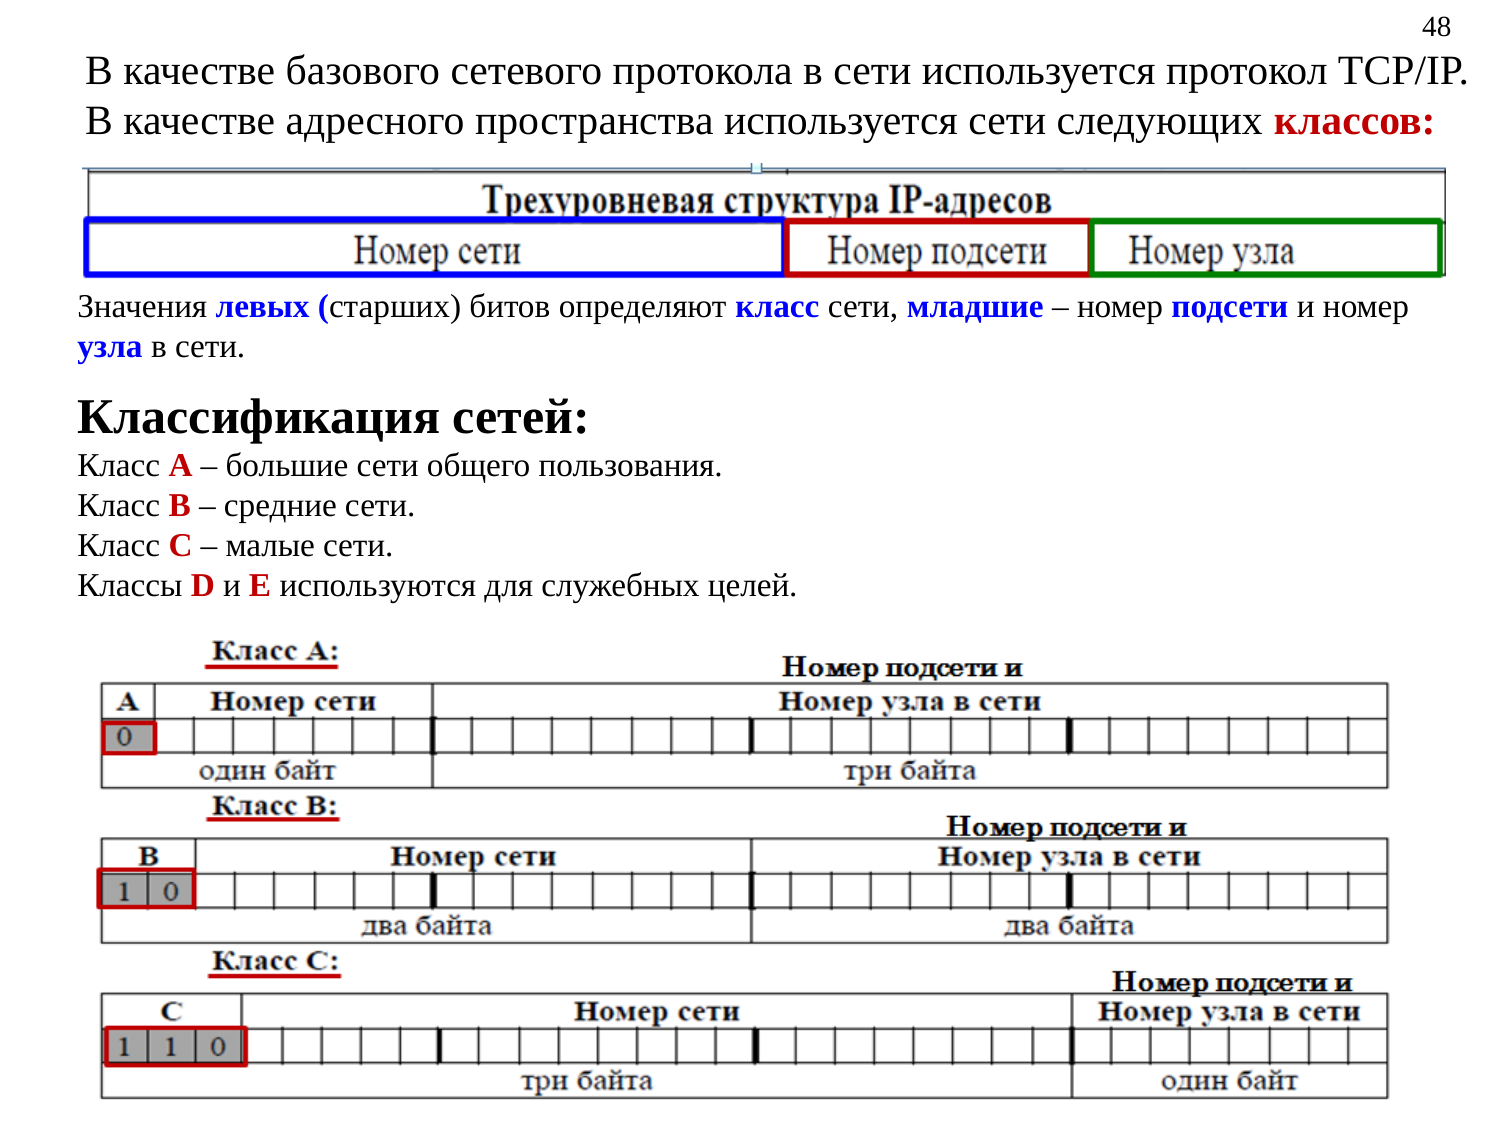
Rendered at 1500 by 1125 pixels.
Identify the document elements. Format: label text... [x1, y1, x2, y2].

slide_number 48 [1116, 0, 1467, 35]
picture [81, 629, 1411, 1105]
text_box Значения левых (старших) битов определяют класс сети, младшие – номер подсети и номер узла в сети. Классификация сетей: Класс А – большие сети общего пользования. Класс В – средние сети. Класс С – малые сети. Классы D и E используются для служебных целей. [62, 76, 1453, 611]
picture [81, 163, 1446, 284]
text_box В качестве базового сетевого протокола в сети используется протокол TCP/IP. В качестве адресного пространства используется сети следующих классов: [70, 35, 1500, 151]
